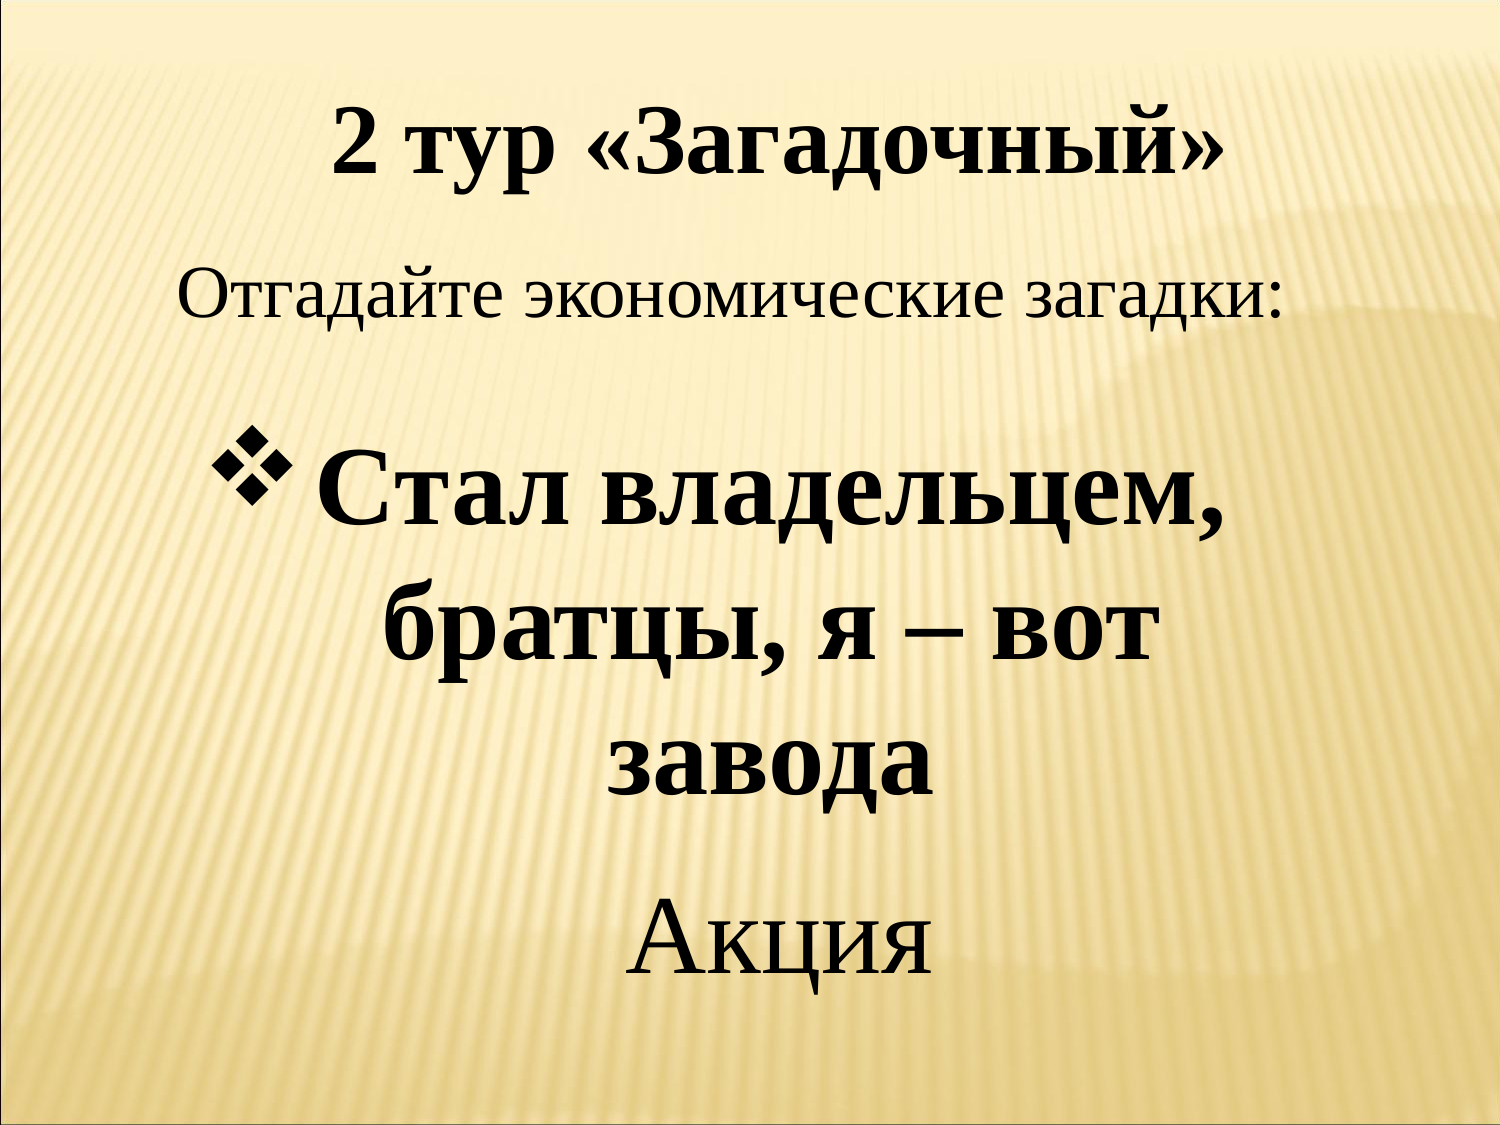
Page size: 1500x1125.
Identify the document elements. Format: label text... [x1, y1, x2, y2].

picture [0, 0, 1500, 1125]
text_box Стал владельцем, братцы, я – вот завода [159, 404, 1270, 825]
text_box Акция [336, 853, 1223, 1004]
text_box Отгадайте экономические загадки: [159, 235, 1306, 431]
text_box 2 тур «Загадочный» [194, 66, 1365, 202]
